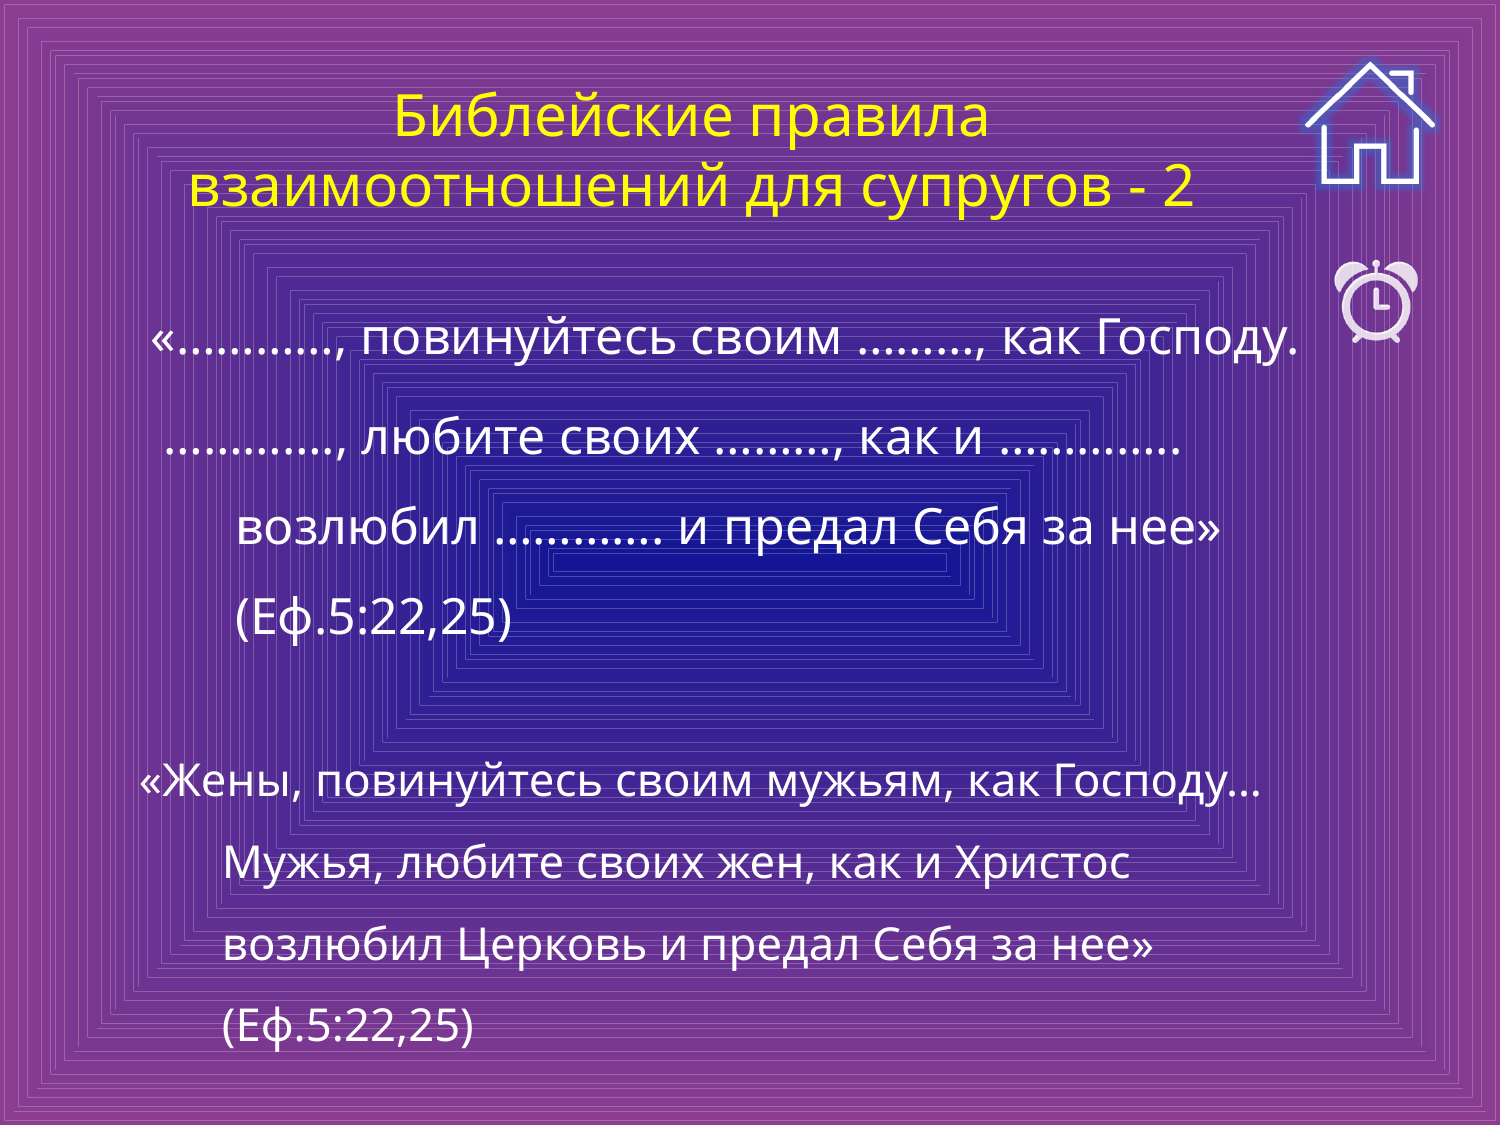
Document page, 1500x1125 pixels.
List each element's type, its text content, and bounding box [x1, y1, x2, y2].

picture [1304, 54, 1435, 184]
text_box Библейские правила взаимоотношений для супругов - 2 [100, 54, 1284, 243]
picture [1328, 255, 1424, 350]
text_box «Жены, повинуйтесь своим мужьям, как Господу… Мужья, любите своих жен, как и Христос возлюбил Церковь и предал Себя за нее» (Еф.5:22,25) [123, 716, 1365, 1059]
list «…………, повинуйтесь своим ………, как Господу. …………., любите своих ………, как и ………….. возлюбил …………. и предал Себя за нее» (Еф.5:22,25) [135, 267, 1329, 705]
